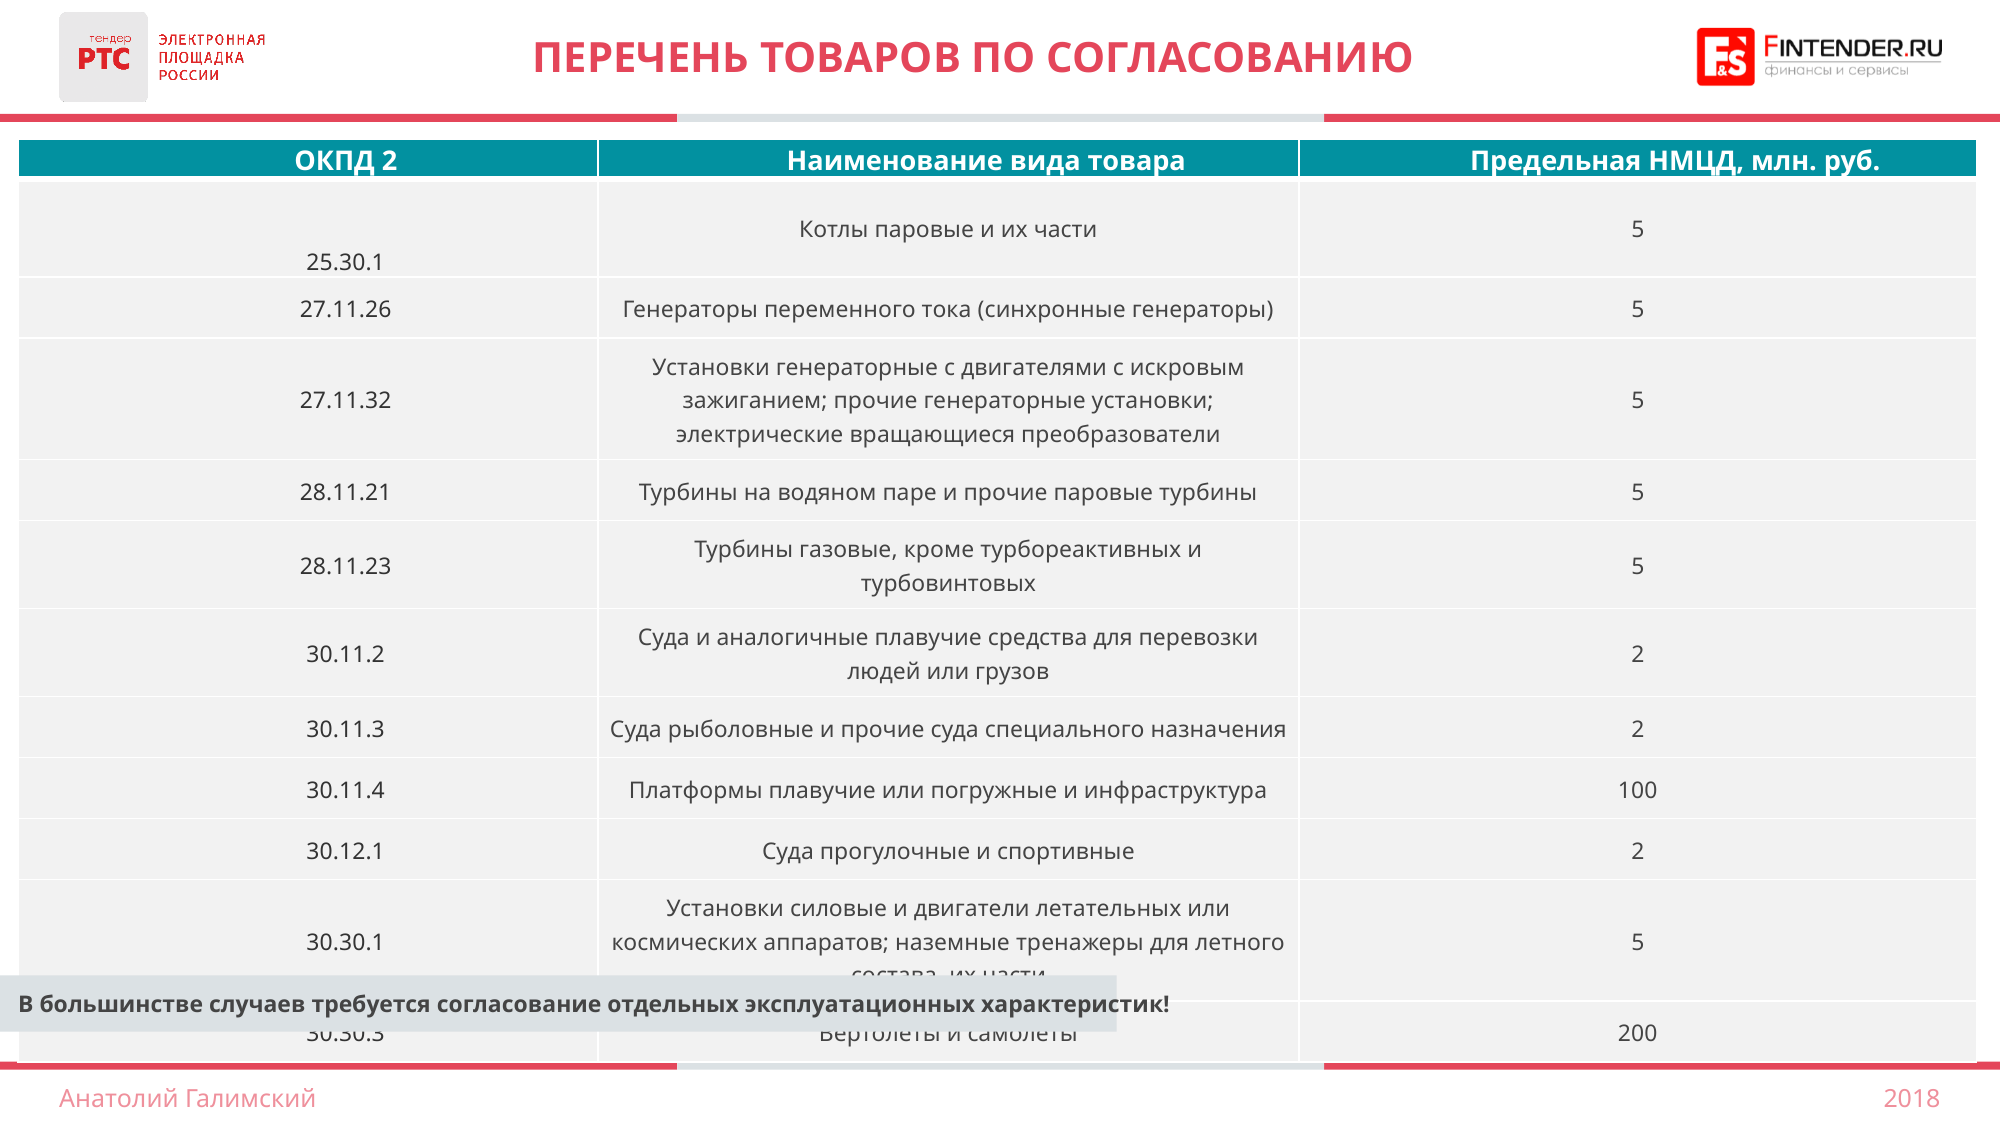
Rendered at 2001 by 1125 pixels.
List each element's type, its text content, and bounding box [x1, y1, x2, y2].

table_cell 27.11.32 [19, 339, 597, 459]
slide_number 2018 [1490, 1069, 1941, 1125]
table_cell Турбины на водяном паре и прочие паровые турбины [599, 460, 1298, 520]
table_cell Суда и аналогичные плавучие средства для перевозки людей или грузов [599, 609, 1298, 696]
table_cell 5 [1300, 880, 1976, 1000]
text_box В большинстве случаев требуется согласование отдельных эксплуатационных характеристик! [18, 989, 1402, 1018]
table_cell Суда прогулочные и спортивные [599, 819, 1298, 879]
table_cell 2 [1300, 819, 1976, 879]
table_cell 30.30.1 [19, 880, 597, 974]
table_cell 5 [1300, 182, 1976, 276]
table_cell 5 [1300, 460, 1976, 520]
table_cell 5 [1300, 339, 1976, 459]
table_cell Установки силовые и двигатели летательных или космических аппаратов; наземные тренажеры для летного состава, их части [599, 880, 1298, 989]
table_cell 100 [1300, 758, 1976, 818]
table_header Предельная НМЦД, млн. руб. [1300, 140, 1976, 176]
table_cell Котлы паровые и их части [599, 182, 1298, 276]
footer Анатолий Галимский [59, 1069, 1325, 1125]
table_cell 30.11.3 [19, 697, 597, 757]
table_cell 5 [1300, 521, 1976, 608]
table_cell 28.11.23 [19, 521, 597, 608]
table_cell 30.30.3 [19, 1033, 597, 1061]
table_cell Платформы плавучие или погружные и инфраструктура [599, 758, 1298, 818]
table_cell 5 [1300, 278, 1976, 337]
text_box [540, 54, 1930, 139]
picture [1696, 18, 1942, 95]
table_cell Установки генераторные с двигателями с искровым зажиганием; прочие генераторные установки; электрические вращающиеся преобразователи [599, 339, 1298, 459]
table_cell 28.11.21 [19, 460, 597, 520]
table_cell 30.11.2 [19, 609, 597, 696]
table_cell 30.11.4 [19, 758, 597, 818]
table_header ОКПД 2 [19, 140, 597, 176]
table_cell Генераторы переменного тока (синхронные генераторы) [599, 278, 1298, 337]
title Перечень товаров по согласованию [294, 0, 1652, 114]
table_cell Вертолеты и самолеты [599, 1018, 1298, 1061]
table_cell 2 [1300, 609, 1976, 696]
table_header Наименование вида товара [599, 140, 1298, 176]
text_box [0, 974, 1118, 1033]
table_cell 200 [1300, 1002, 1976, 1061]
picture [59, 12, 265, 102]
table_cell 2 [1300, 697, 1976, 757]
table_cell Суда рыболовные и прочие суда специального назначения [599, 697, 1298, 757]
table_cell 25.30.1 [19, 182, 597, 276]
table_cell Турбины газовые, кроме турбореактивных и турбовинтовых [599, 521, 1298, 608]
table_cell 30.12.1 [19, 819, 597, 879]
table_cell 27.11.26 [19, 278, 597, 337]
